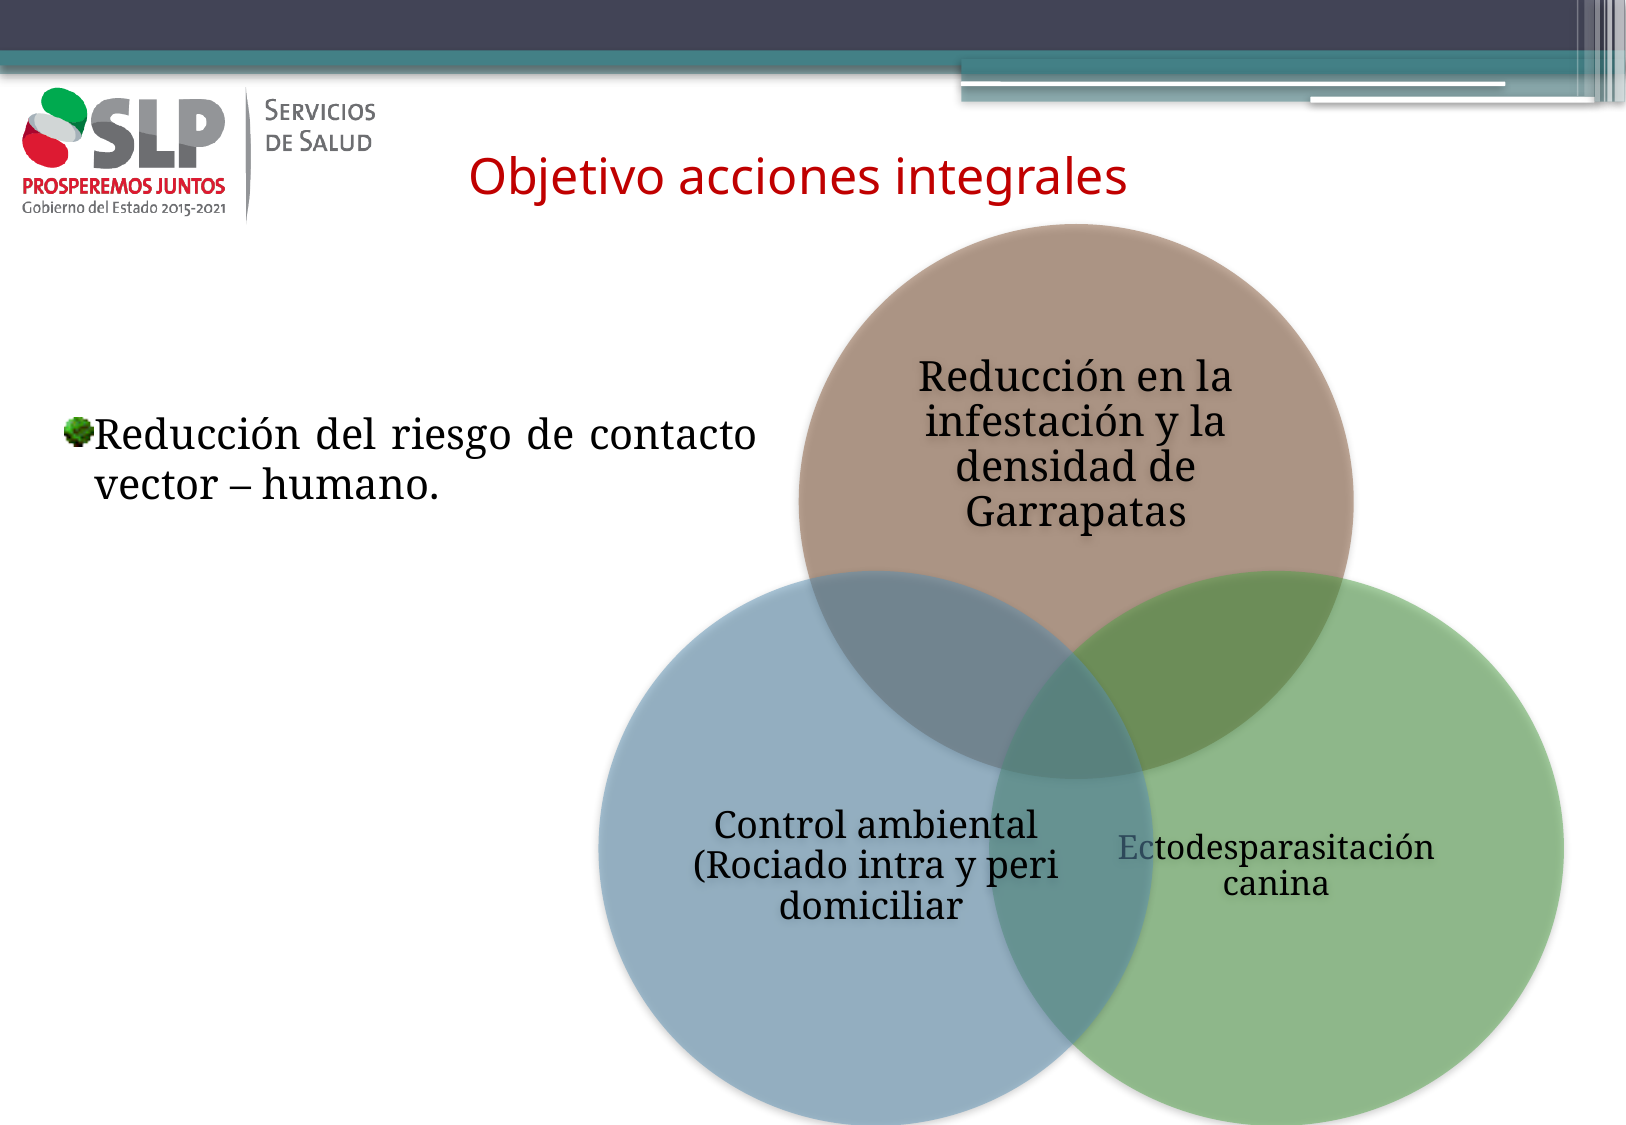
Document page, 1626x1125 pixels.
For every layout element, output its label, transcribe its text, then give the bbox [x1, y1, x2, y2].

picture [22, 87, 376, 226]
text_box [437, 212, 1625, 1125]
picture [64, 417, 94, 447]
text_box Reducción del riesgo de contacto vector – humano. [49, 350, 430, 515]
text_box Objetivo acciones integrales [453, 137, 1144, 209]
